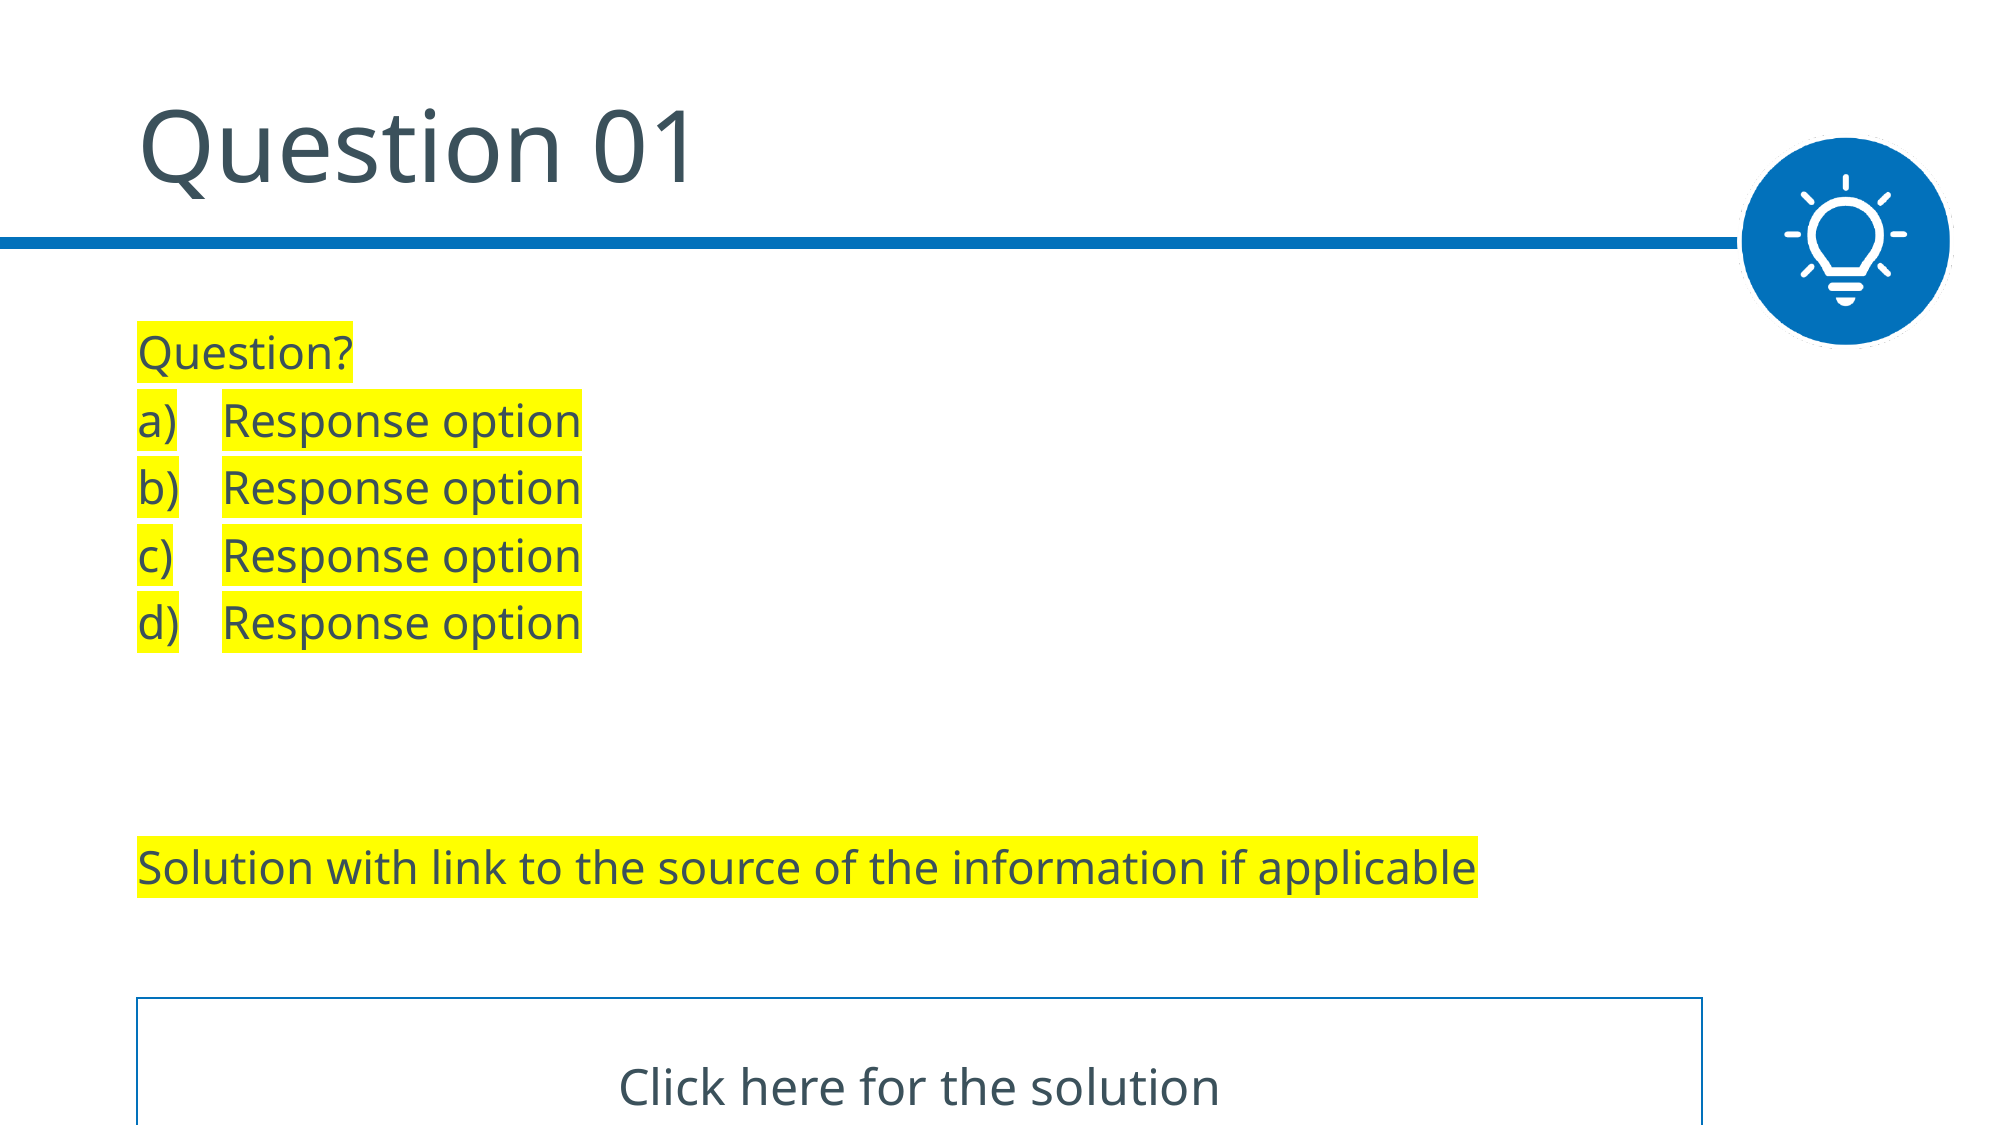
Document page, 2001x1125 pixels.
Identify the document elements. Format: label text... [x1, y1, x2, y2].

list Question? Response option Response option Response option Response option [137, 324, 1703, 782]
picture [1737, 133, 1954, 349]
text_box Click here for the solution [136, 997, 1703, 1125]
list Solution with link to the source of the information if applicable [137, 838, 1703, 997]
title Question 01 [137, 47, 1703, 238]
